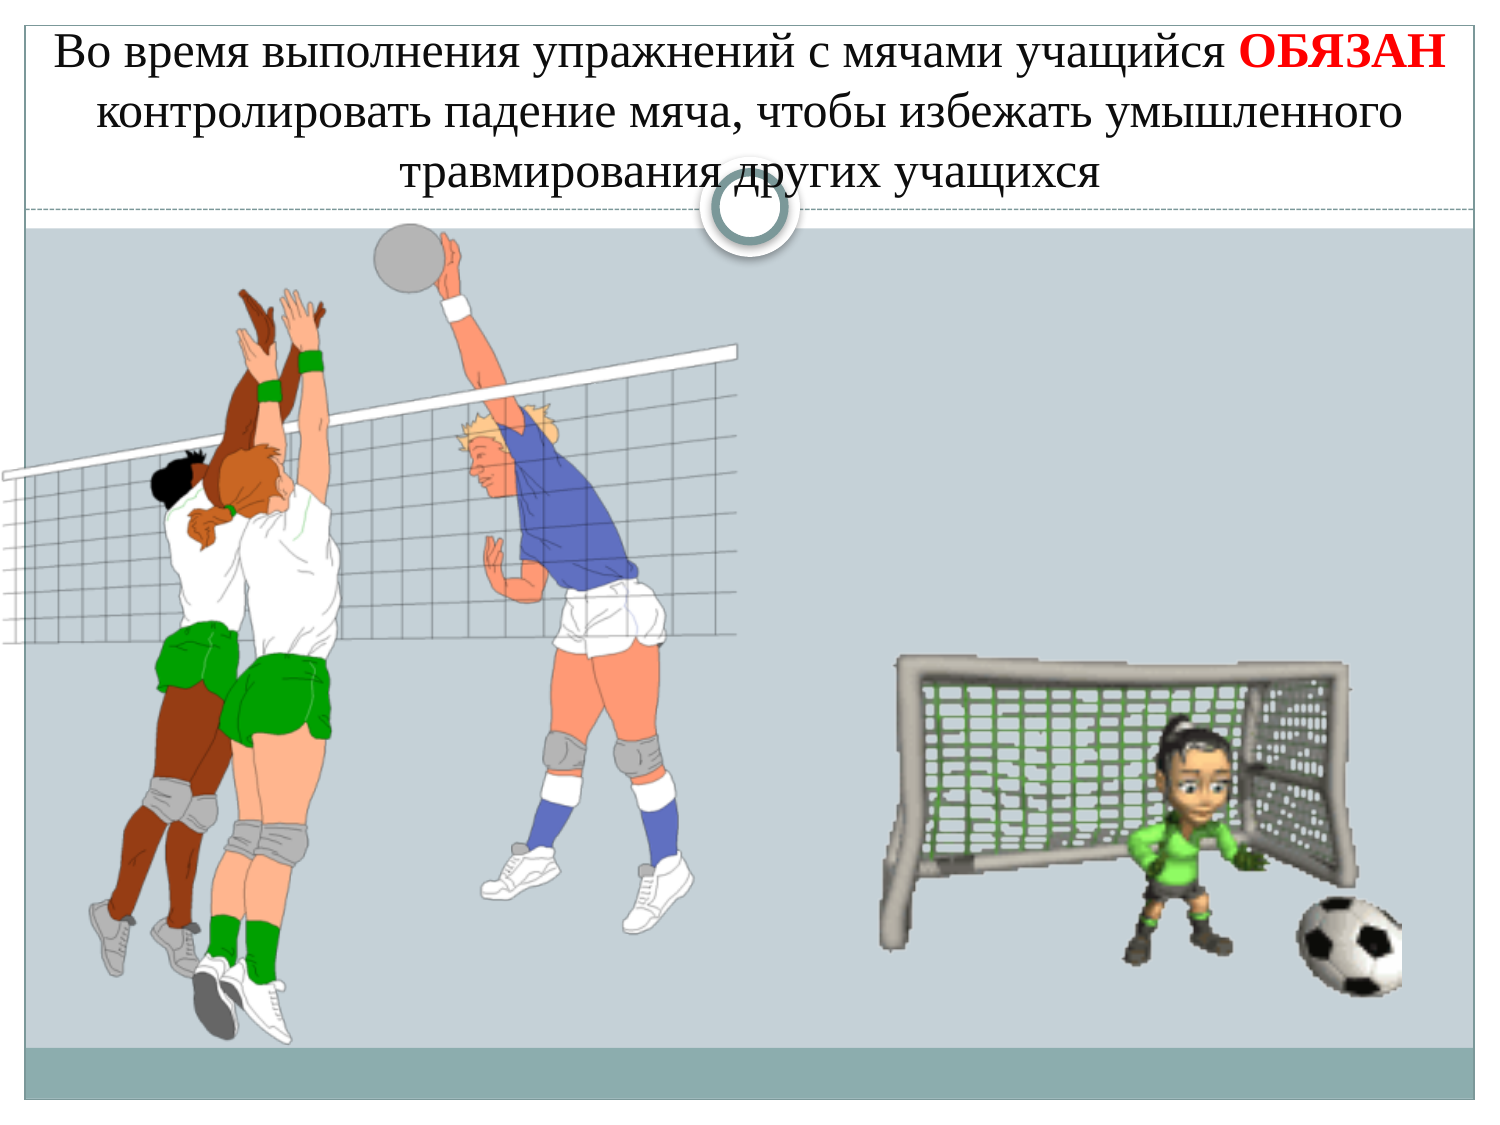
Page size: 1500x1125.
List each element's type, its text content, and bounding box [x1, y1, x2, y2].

title Во время выполнения упражнений с мячами учащийся ОБЯЗАН контролировать падение мяча, чтобы избежать умышленного травмирования других учащихся [29, 19, 1471, 205]
picture [855, 630, 1402, 1007]
picture [0, 220, 740, 1049]
